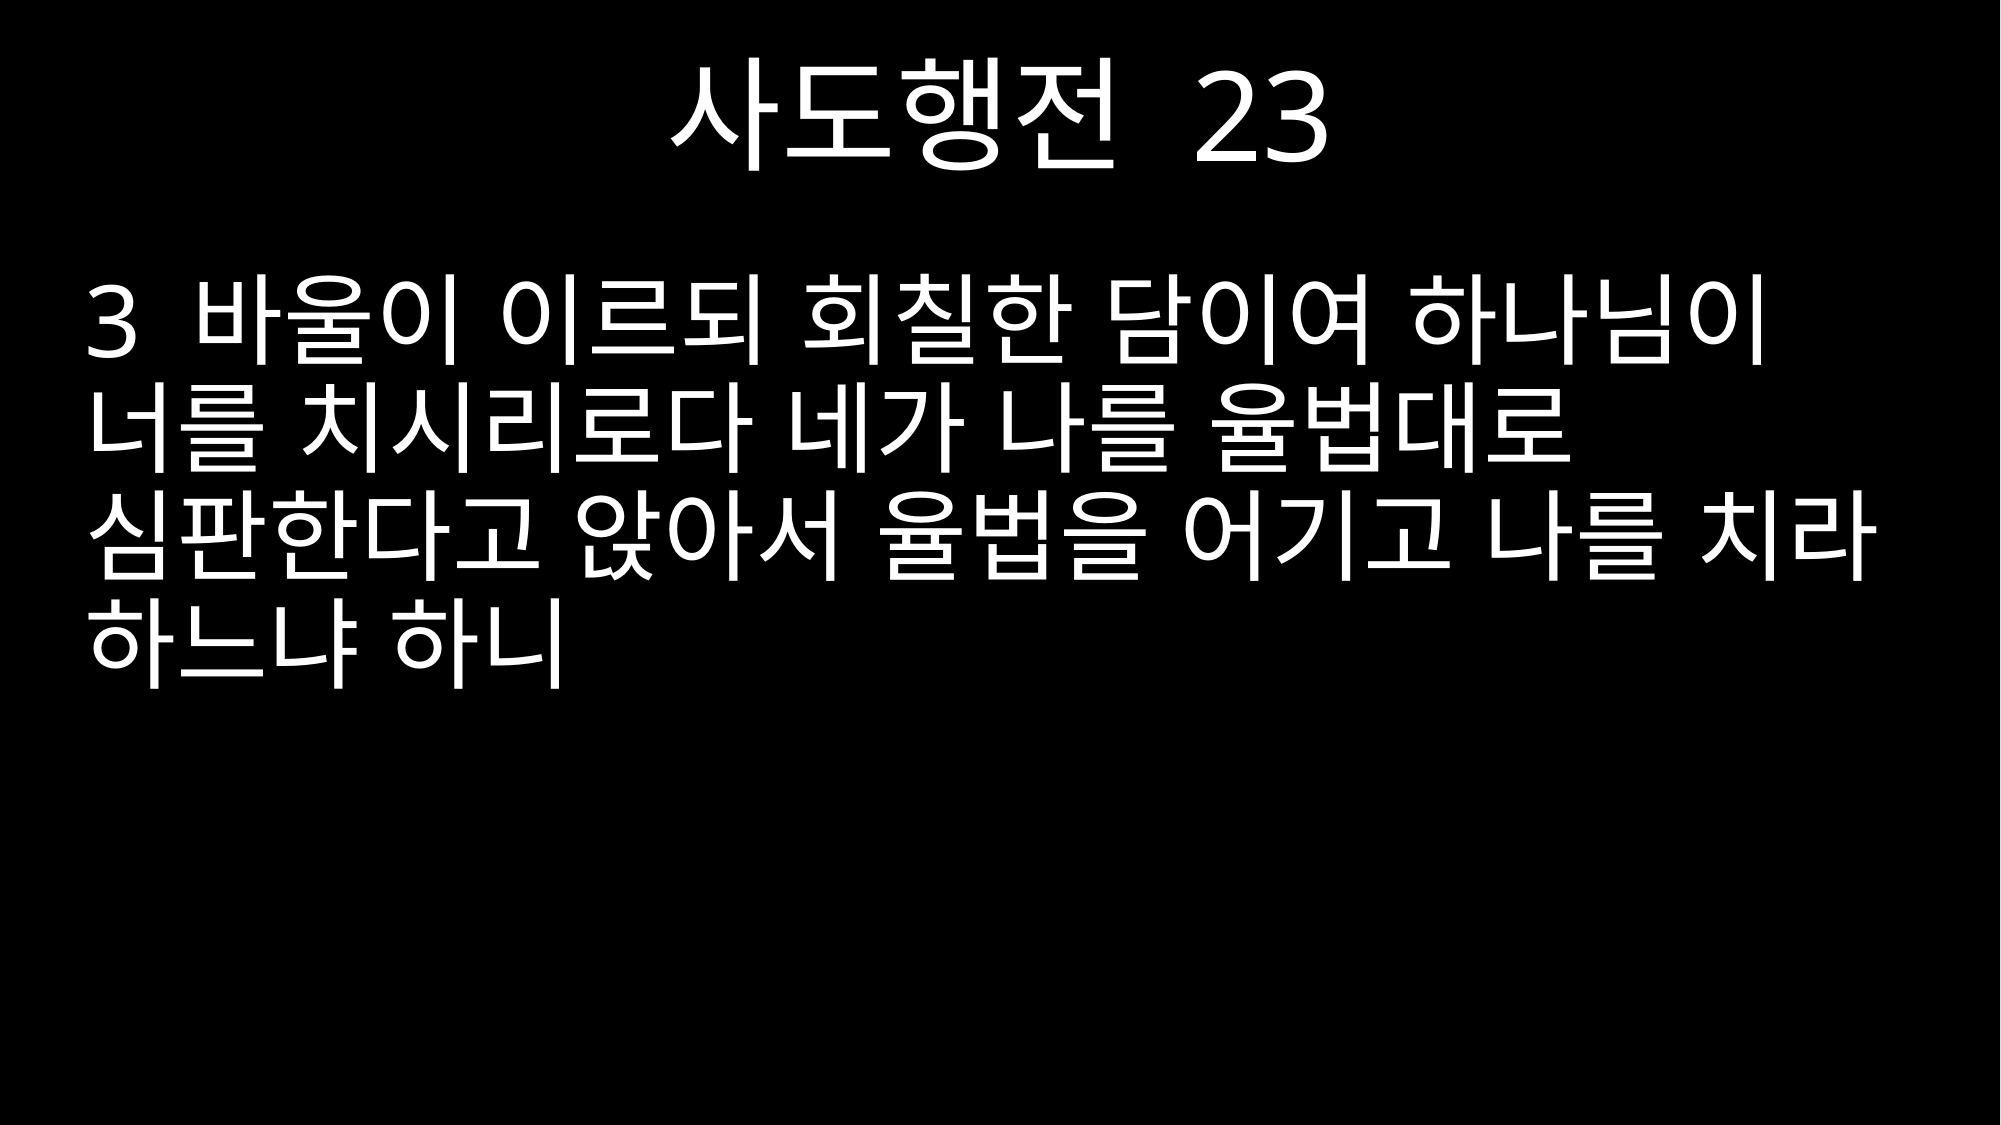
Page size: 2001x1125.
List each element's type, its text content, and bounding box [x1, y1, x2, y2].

picture [0, 0, 2001, 1125]
list 3 바울이 이르되 회칠한 담이여 하나님이 너를 치시리로다 네가 나를 율법대로 심판한다고 앉아서 율법을 어기고 나를 치라 하느냐 하니 [69, 263, 1953, 423]
footer 사도행전 23 [0, 32, 2000, 192]
